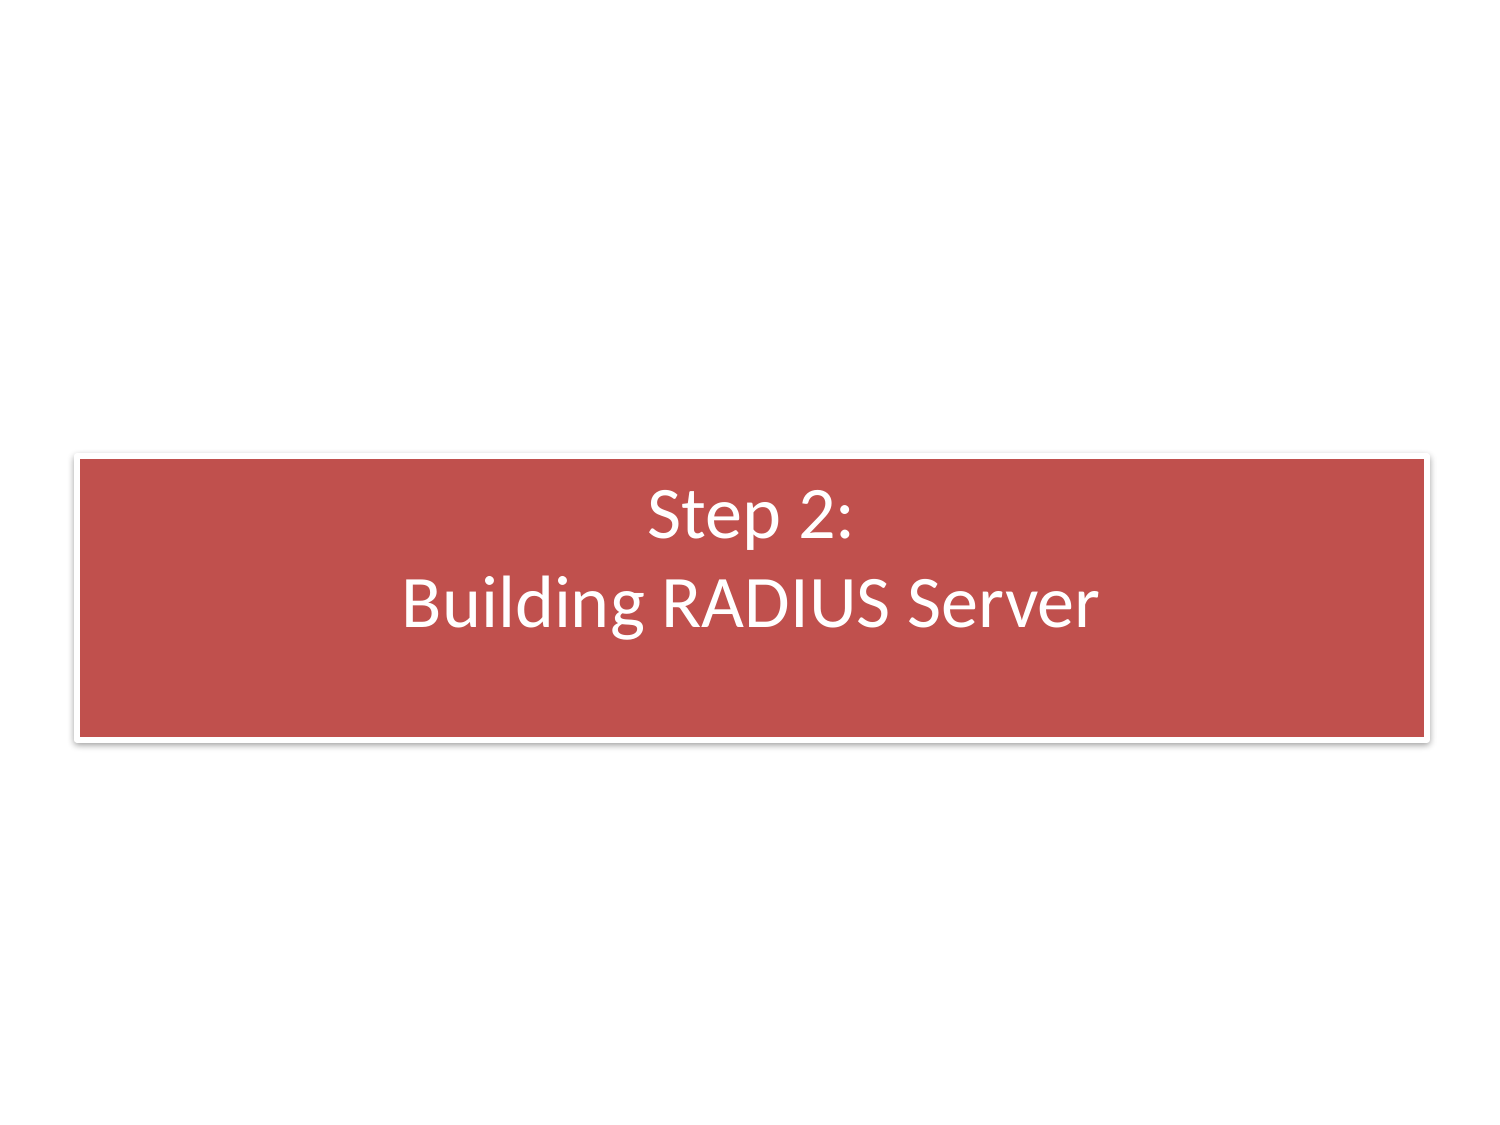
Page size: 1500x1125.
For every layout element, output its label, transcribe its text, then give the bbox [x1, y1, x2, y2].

title Step 2: Building RADIUS Server [74, 453, 1430, 743]
